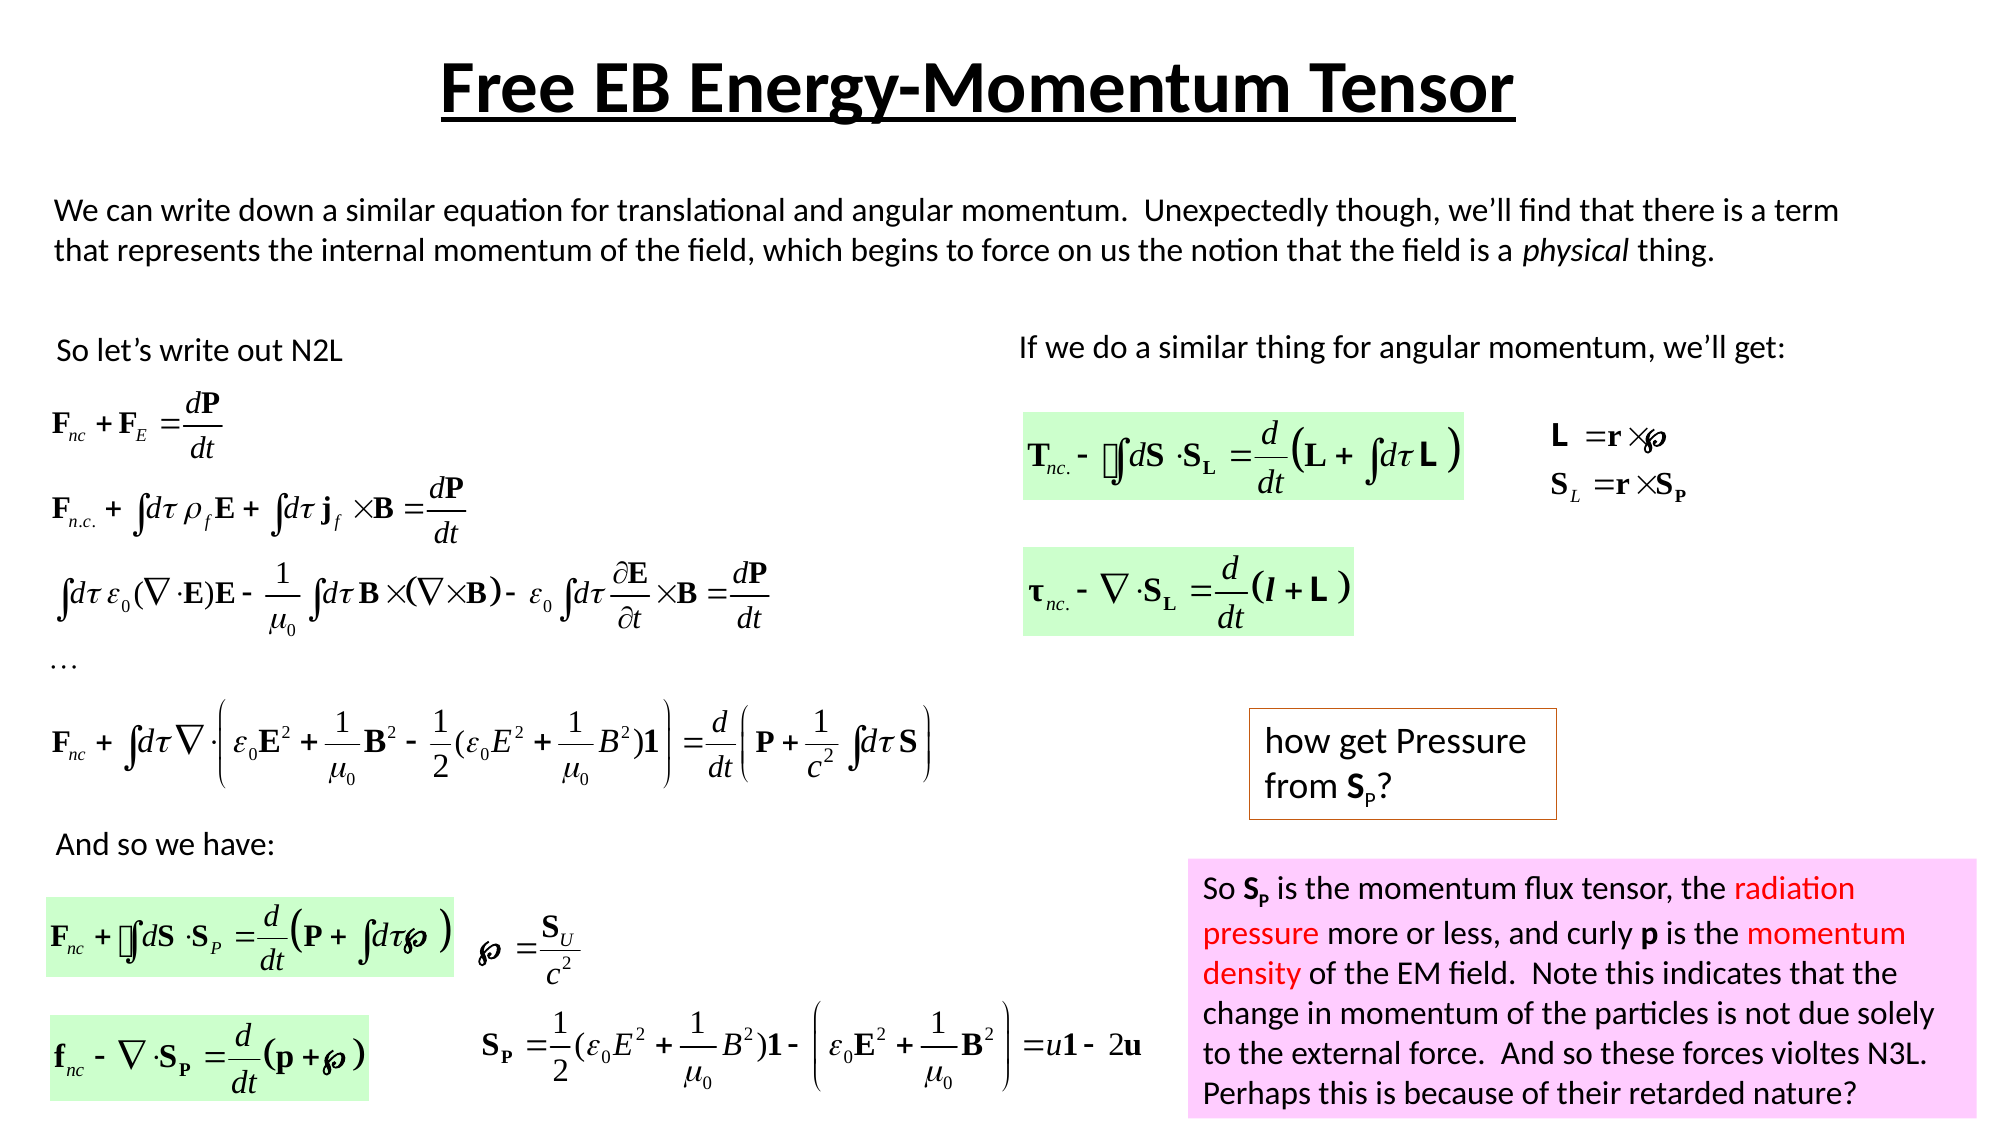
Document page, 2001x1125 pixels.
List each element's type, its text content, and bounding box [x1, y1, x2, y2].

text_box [47, 384, 940, 795]
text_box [46, 896, 455, 978]
text_box We can write down a similar equation for translational and angular momentum. Unexpectedly though, we’ll find that there is a term that represents the internal momentum of the field, which begins to force on us the notion that the field is a physical thing. [39, 180, 1865, 276]
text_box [1546, 417, 1692, 509]
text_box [477, 906, 1149, 1098]
title Free EB Energy-Momentum Tensor [228, 21, 1729, 136]
text_box And so we have: [40, 814, 291, 870]
text_box So SP is the momentum flux tensor, the radiation pressure more or less, and curly p is the momentum density of the EM field. Note this indicates that the change in momentum of the particles is not due solely to the external force. And so these forces violtes N3L. Perhaps this is because of their retarded nature? [1188, 858, 1977, 1119]
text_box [1022, 411, 1465, 501]
text_box If we do a similar thing for angular momentum, we’ll get: [1004, 317, 1803, 373]
text_box how get Pressure from SP? [1249, 708, 1557, 820]
text_box So let’s write out N2L [41, 320, 359, 376]
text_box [1022, 547, 1354, 636]
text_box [50, 1014, 370, 1101]
